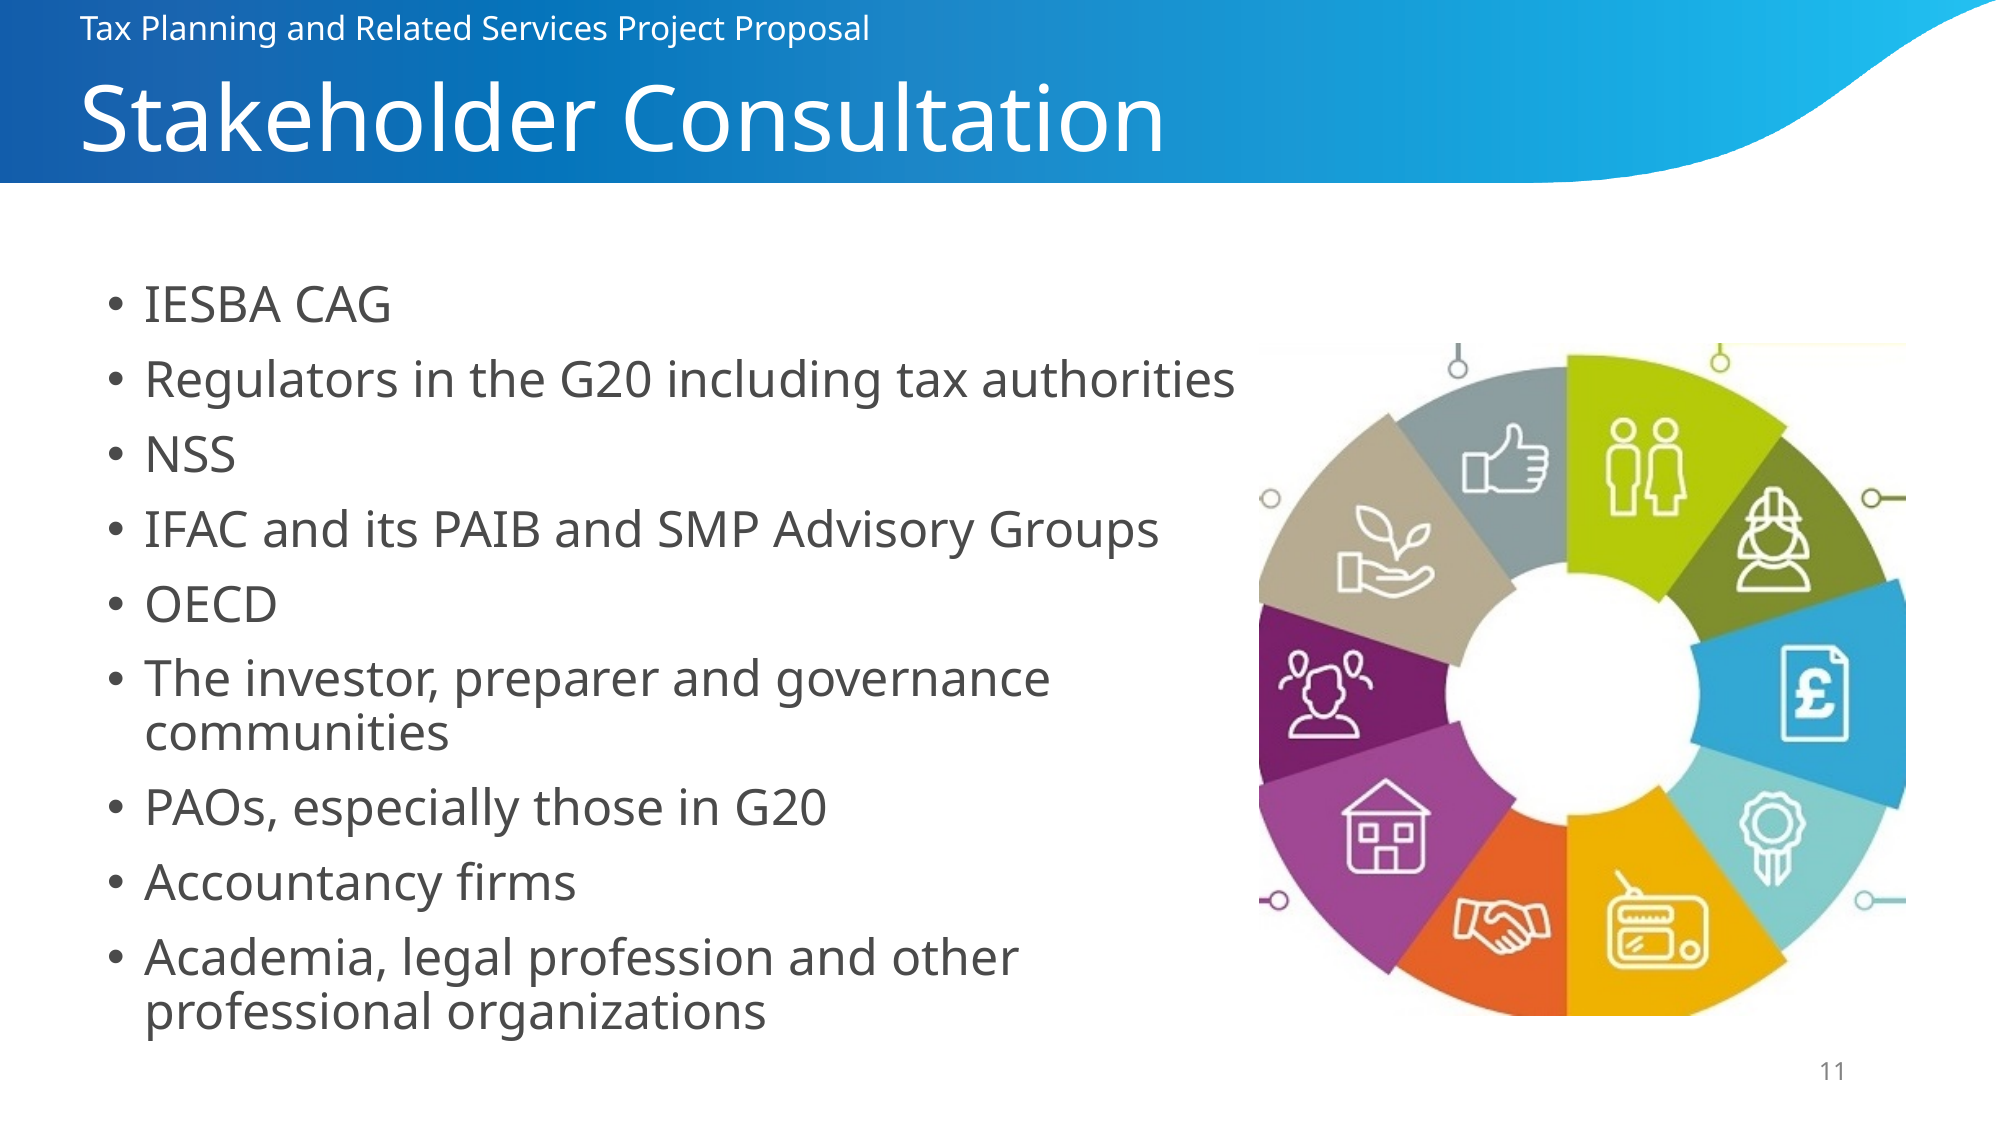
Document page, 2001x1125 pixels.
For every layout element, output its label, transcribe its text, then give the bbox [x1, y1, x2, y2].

slide_number 11 [1412, 1042, 1863, 1103]
text_box Tax Planning and Related Services Project Proposal [64, 22, 1315, 73]
list IESBA CAG Regulators in the G20 including tax authorities NSS IFAC and its PAIB and SMP Advisory Groups OECD The investor, preparer and governance communities PAOs, especially those in G20 Accountancy firms Academia, legal profession and other professional organizations [92, 272, 1258, 994]
title Stakeholder Consultation [64, 27, 1790, 203]
picture [0, 0, 2000, 183]
picture [1259, 343, 1906, 1016]
